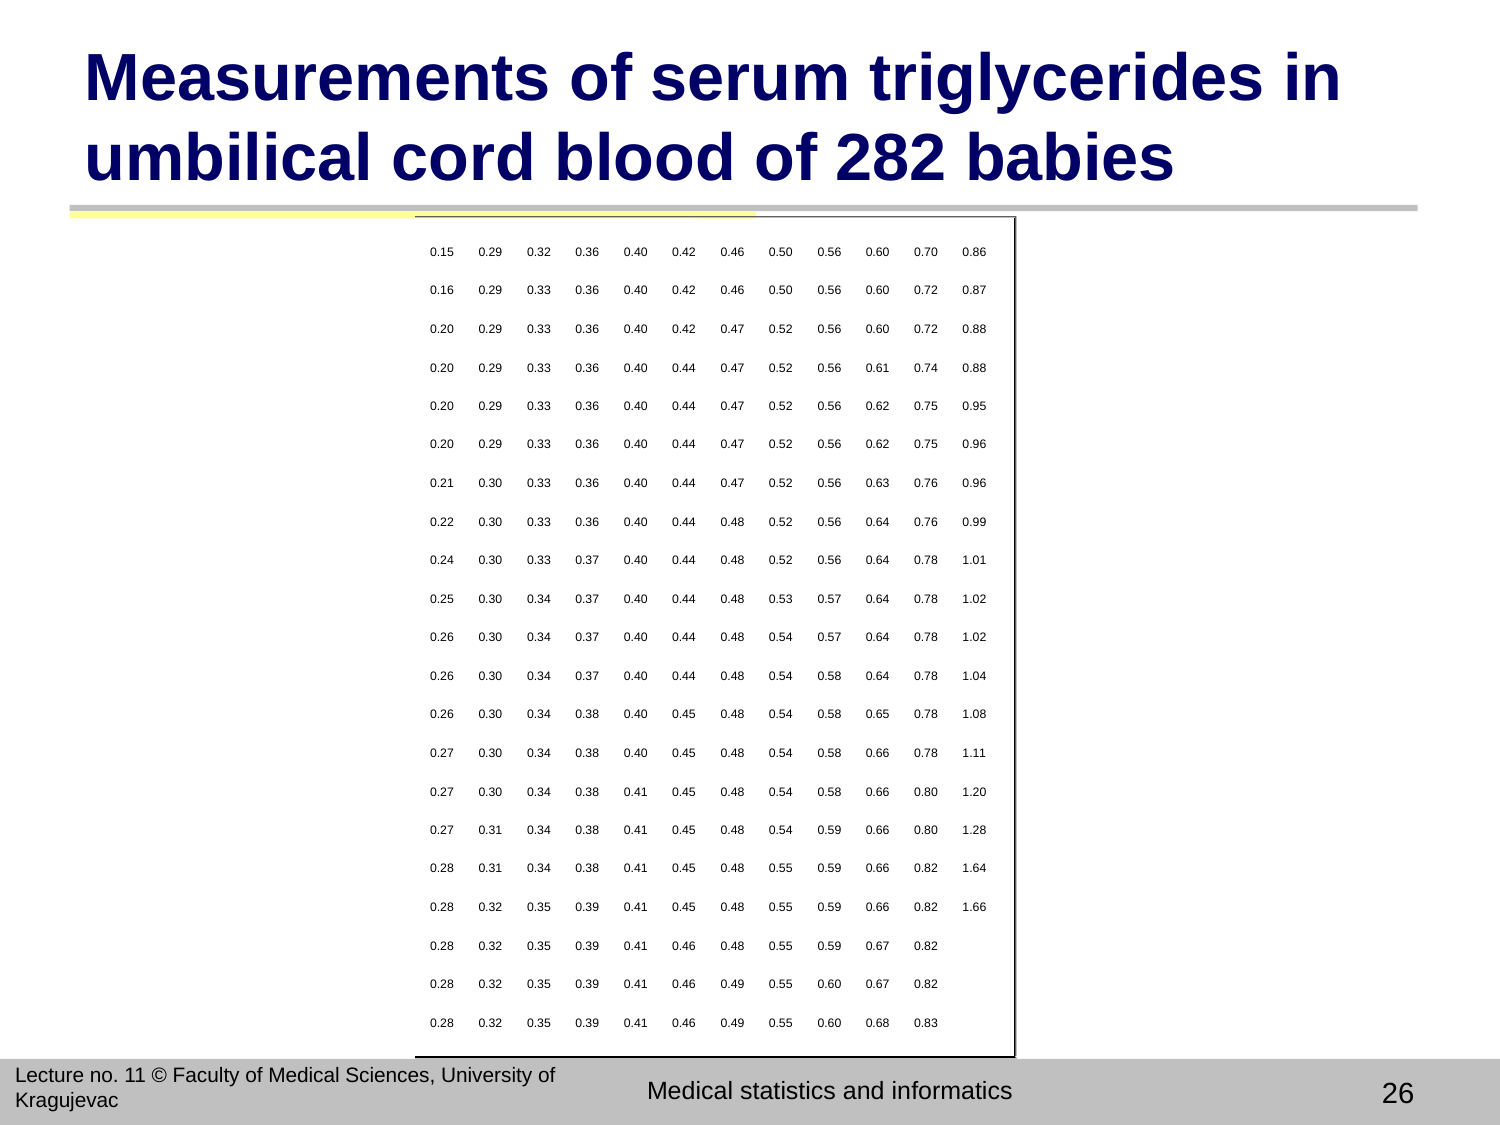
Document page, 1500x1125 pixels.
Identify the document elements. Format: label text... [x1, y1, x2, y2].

slide_number 26 [1163, 1066, 1430, 1125]
title Measurements of serum triglycerides in umbilical cord blood of 282 babies [69, 19, 1426, 208]
footer Medical statistics and informatics [512, 1066, 1149, 1125]
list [414, 215, 1028, 1059]
slide_number Lecture no. 11 © Faculty of Medical Sciences, University of Kragujevac [0, 1053, 512, 1108]
